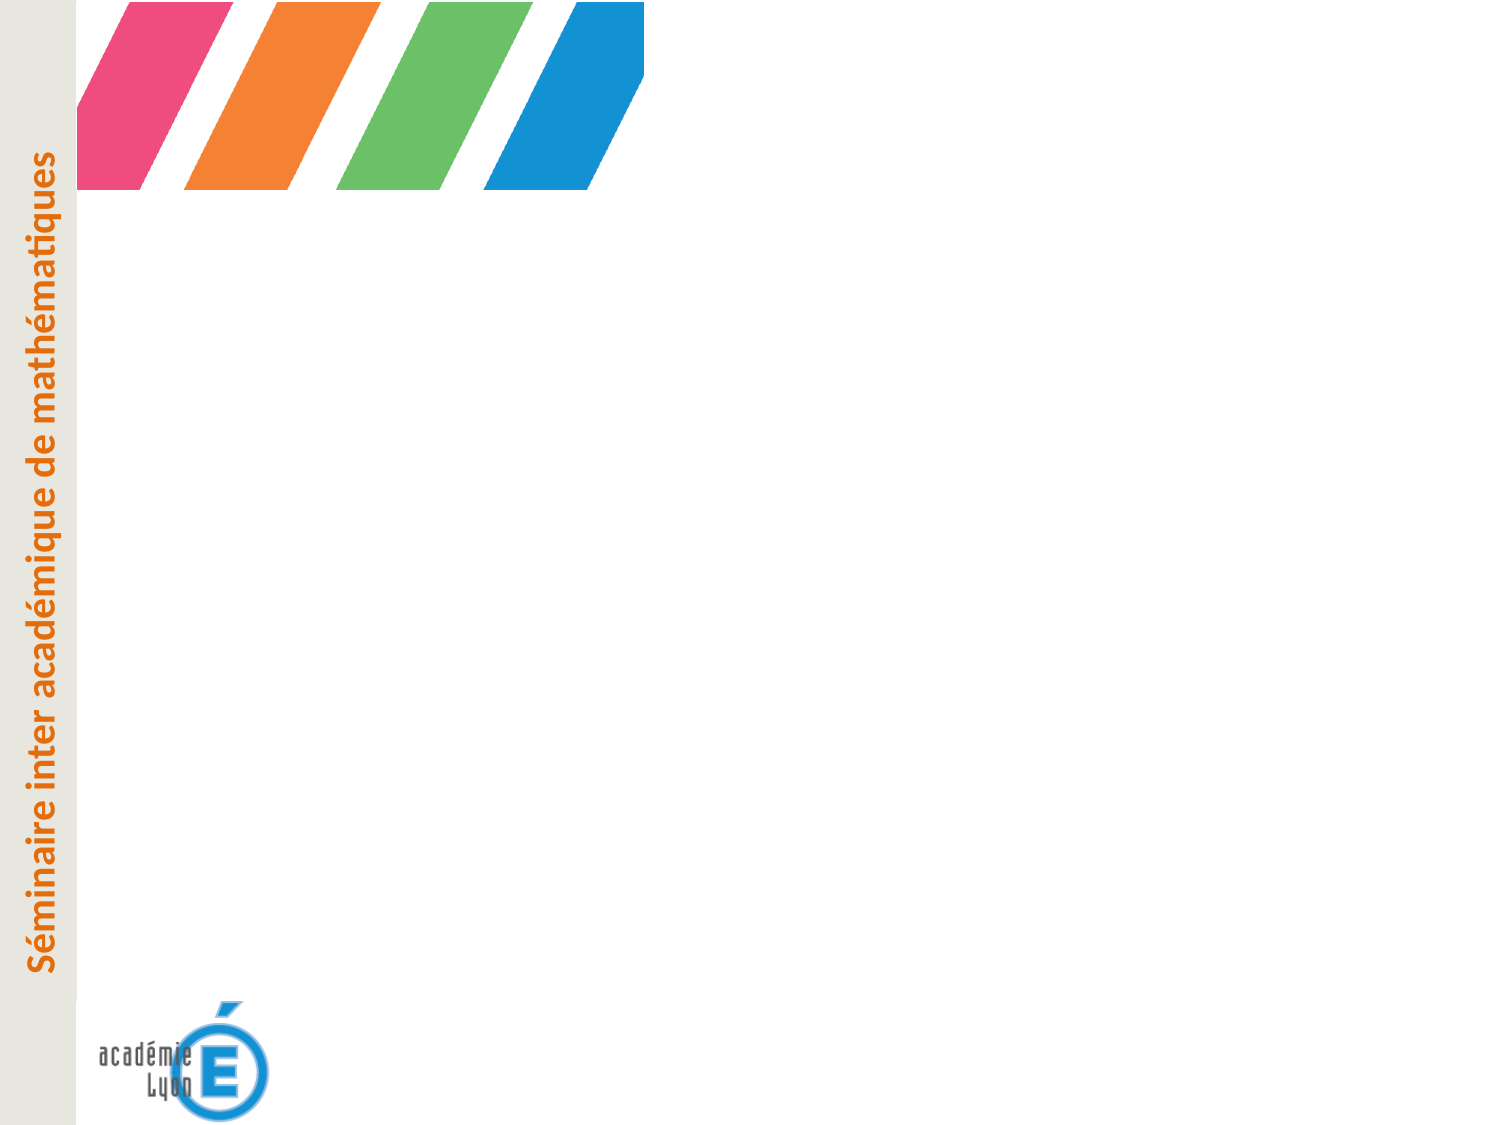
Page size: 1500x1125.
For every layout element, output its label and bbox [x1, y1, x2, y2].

picture [0, 0, 644, 1125]
